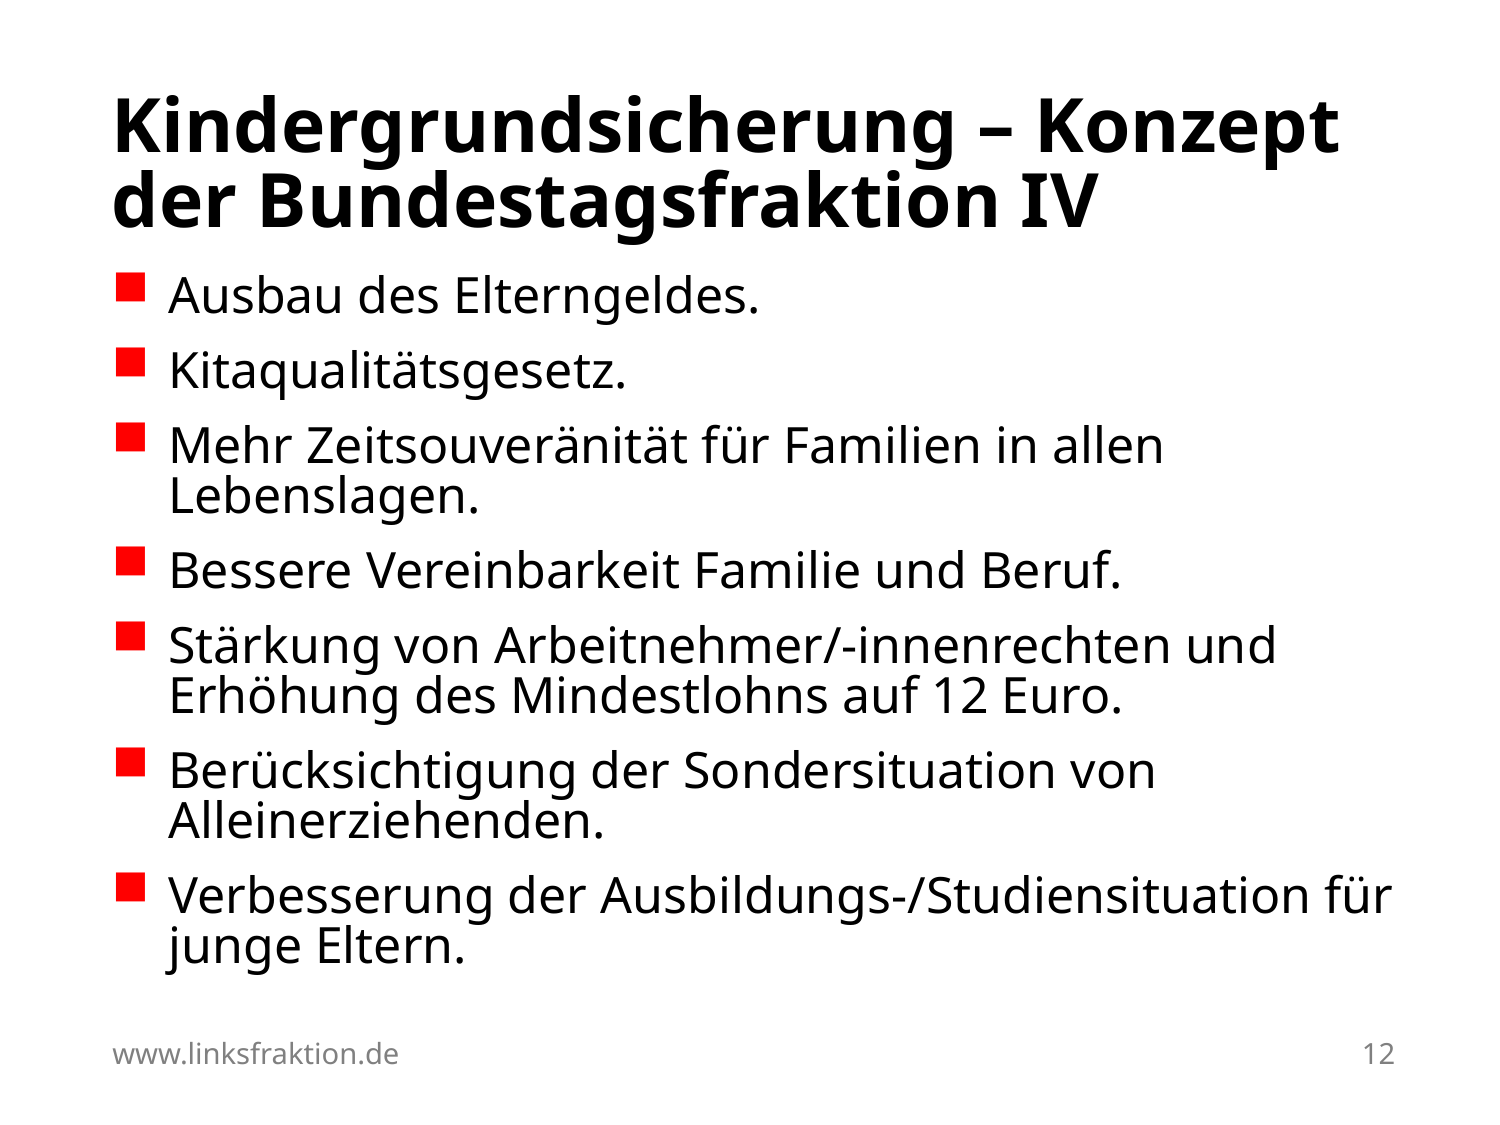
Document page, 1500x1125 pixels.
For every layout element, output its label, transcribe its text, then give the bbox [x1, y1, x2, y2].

footer www.linksfraktion.de [111, 1015, 588, 1095]
title Kindergrundsicherung – Konzept der Bundestagsfraktion IV [111, 91, 1400, 244]
list Ausbau des Elterngeldes. Kitaqualitätsgesetz. Mehr Zeitsouveränität für Familien in allen Lebenslagen. Bessere Vereinbarkeit Familie und Beruf. Stärkung von Arbeitnehmer/-innenrechten und Erhöhung des Mindestlohns auf 12 Euro. Berücksichtigung der Sondersituation von Alleinerziehenden. Verbesserung der Ausbildungs-/Studiensituation für junge Eltern. [111, 272, 1400, 977]
slide_number 12 [1045, 1015, 1396, 1095]
